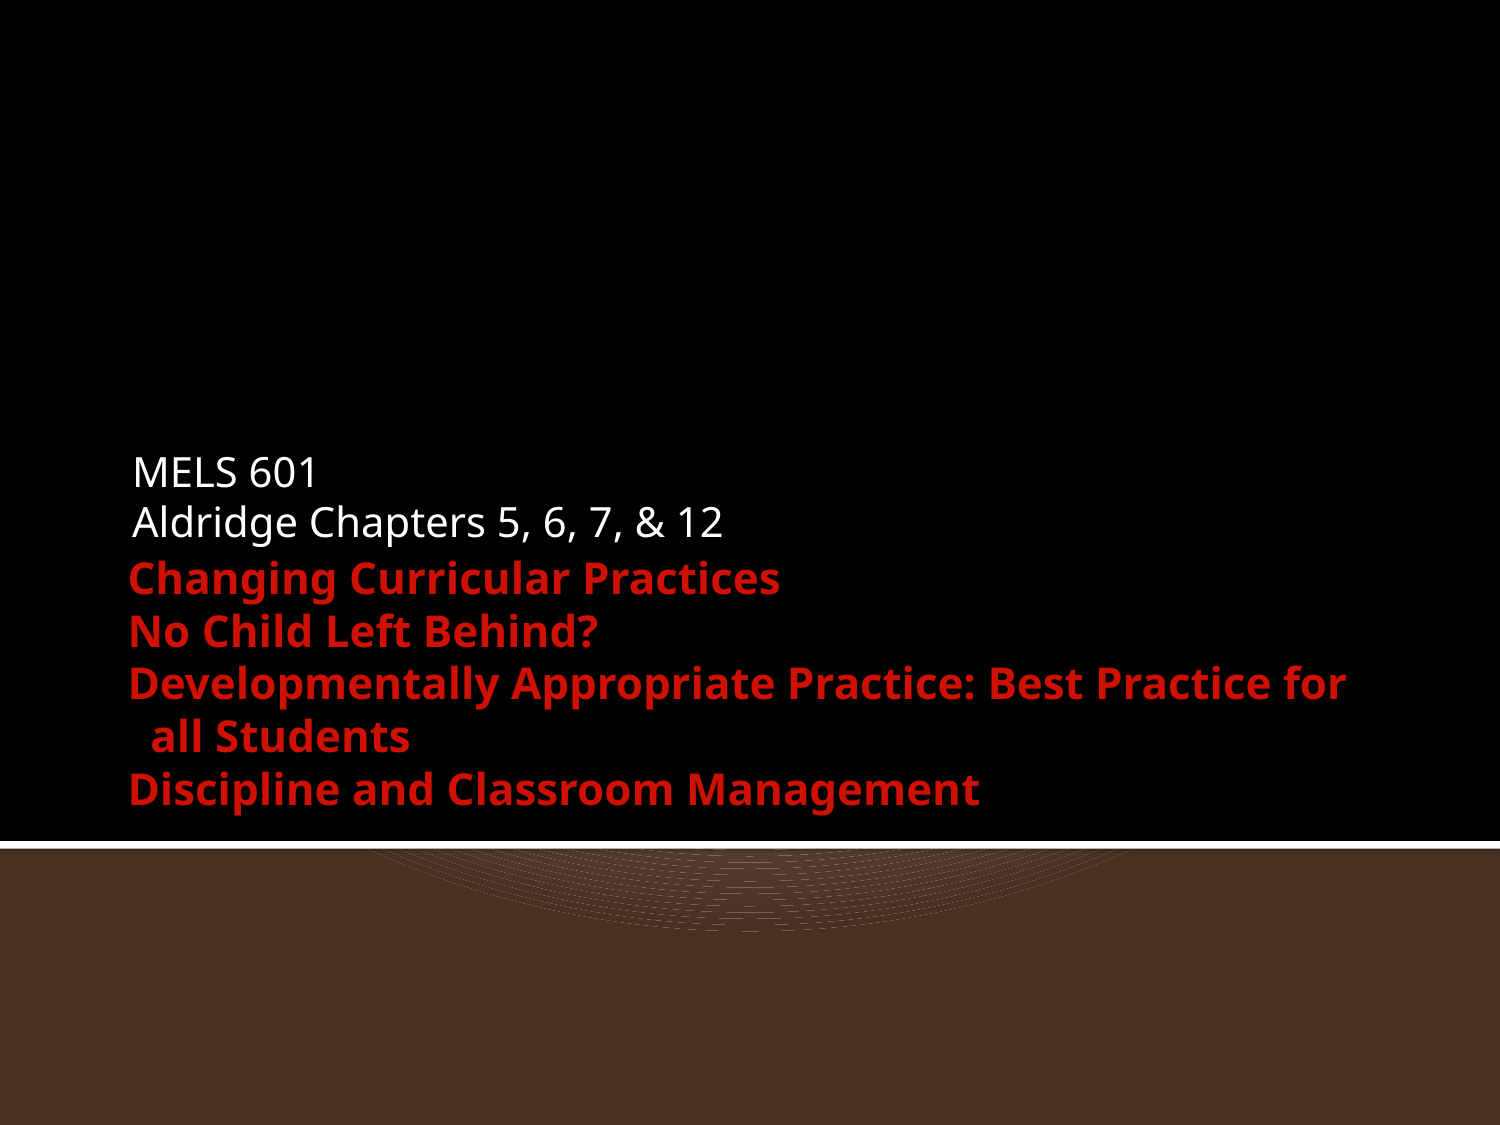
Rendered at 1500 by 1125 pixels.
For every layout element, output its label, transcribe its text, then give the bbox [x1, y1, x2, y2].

subtitle MELS 601 Aldridge Chapters 5, 6, 7, & 12 [112, 299, 1438, 546]
title Changing Curricular Practices No Child Left Behind? Developmentally Appropriate Practice: Best Practice for all Students Discipline and Classroom Management [112, 550, 1438, 825]
